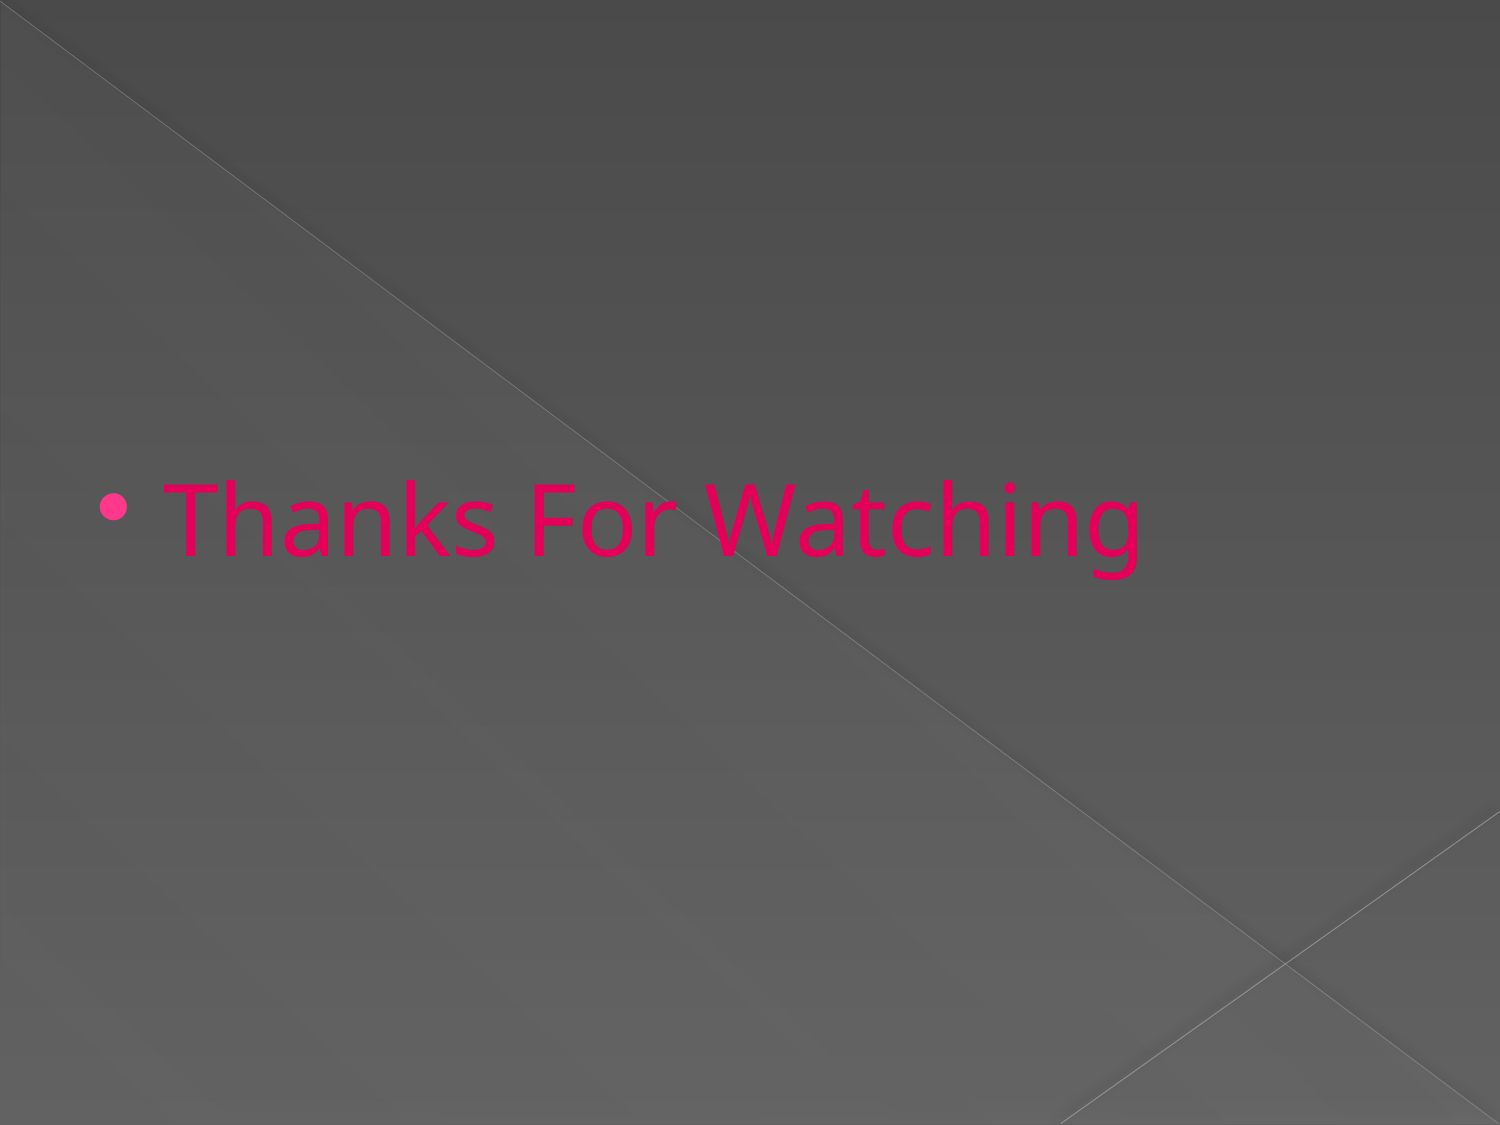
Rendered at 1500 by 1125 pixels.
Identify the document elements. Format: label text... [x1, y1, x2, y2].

list Thanks For Watching [75, 308, 1425, 1059]
